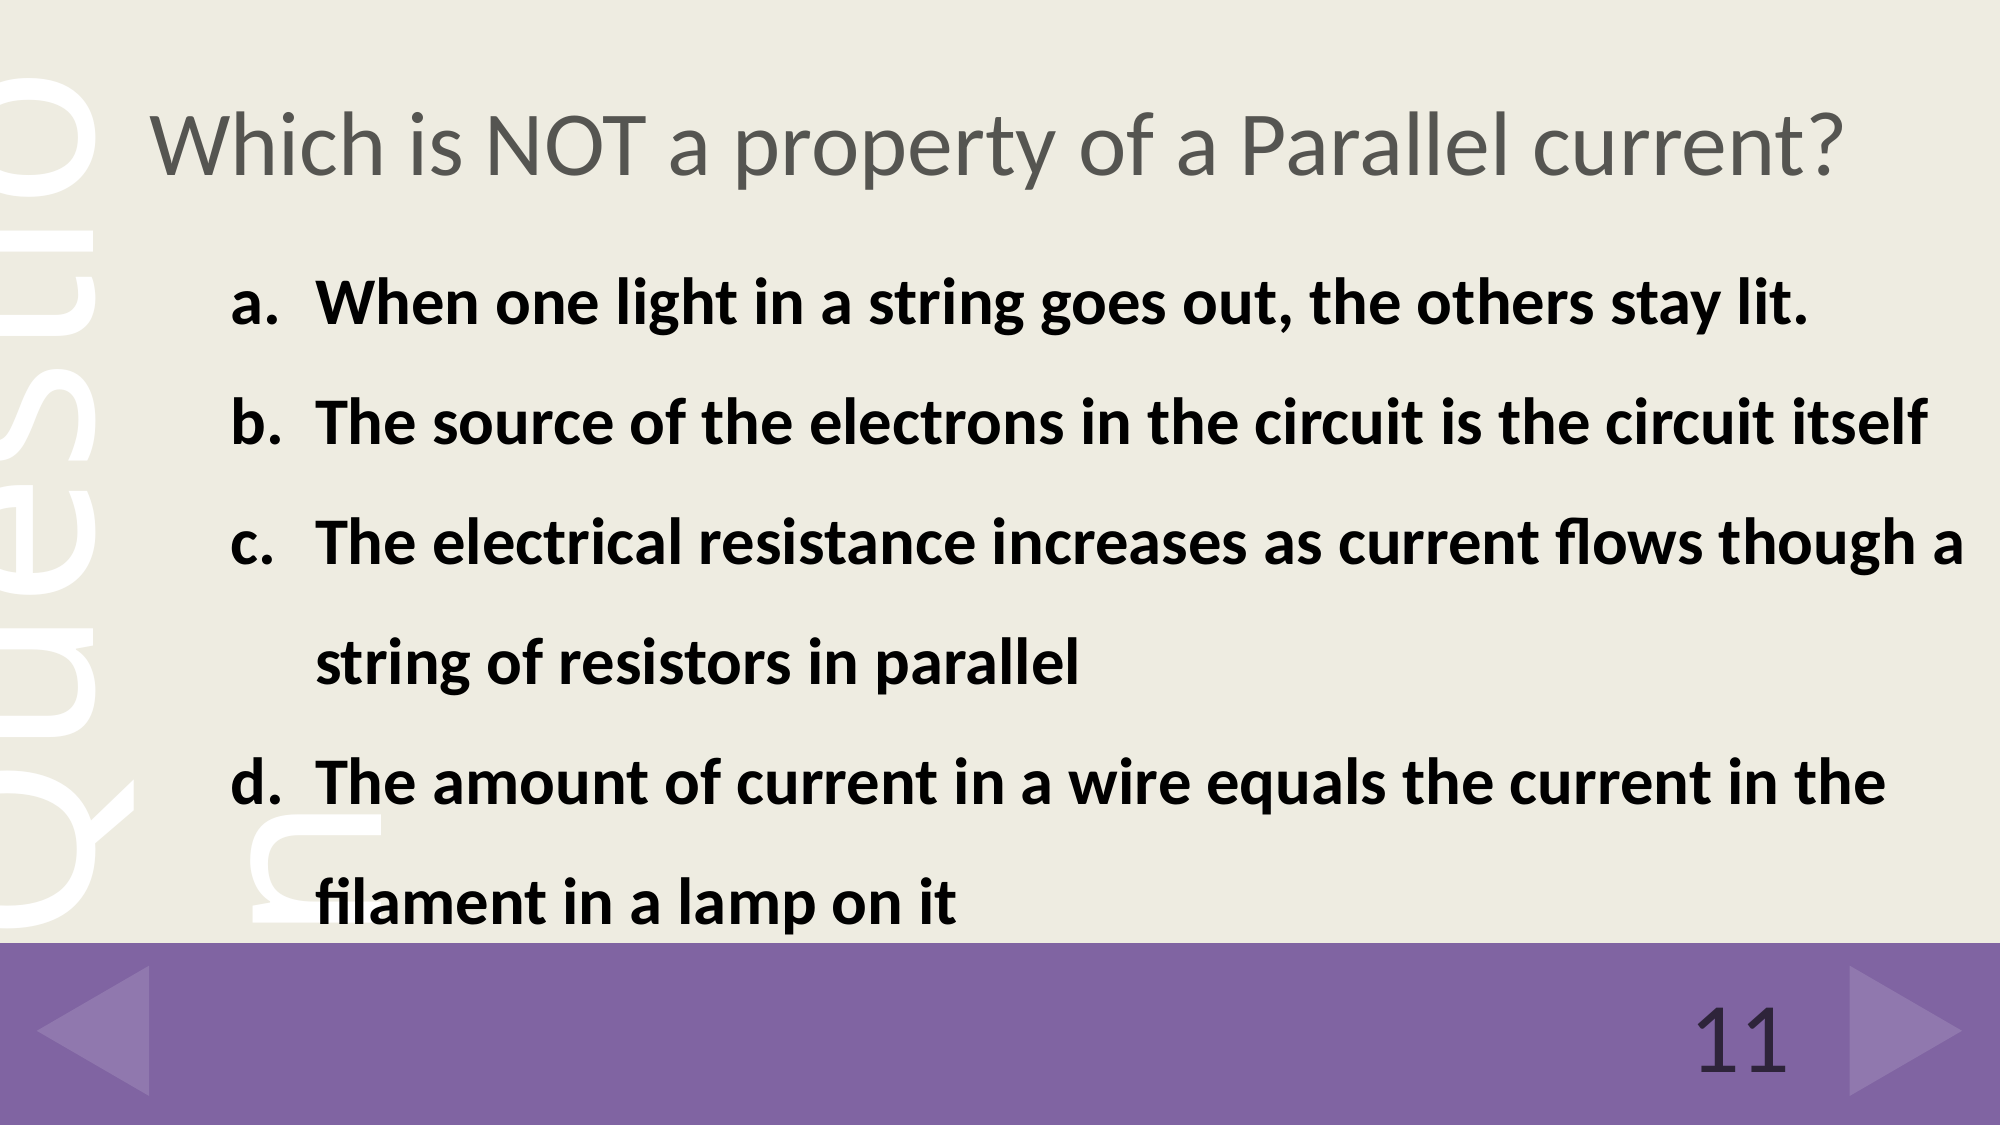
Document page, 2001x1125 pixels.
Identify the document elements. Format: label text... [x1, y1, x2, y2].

list 11 [1494, 967, 1806, 1097]
list When one light in a string goes out, the others stay lit. The source of the electrons in the circuit is the circuit itself The electrical resistance increases as current flows though a string of resistors in parallel The amount of current in a wire equals the current in the filament in a lamp on it [215, 231, 2000, 925]
title Which is NOT a property of a Parallel current? [99, 45, 1900, 233]
